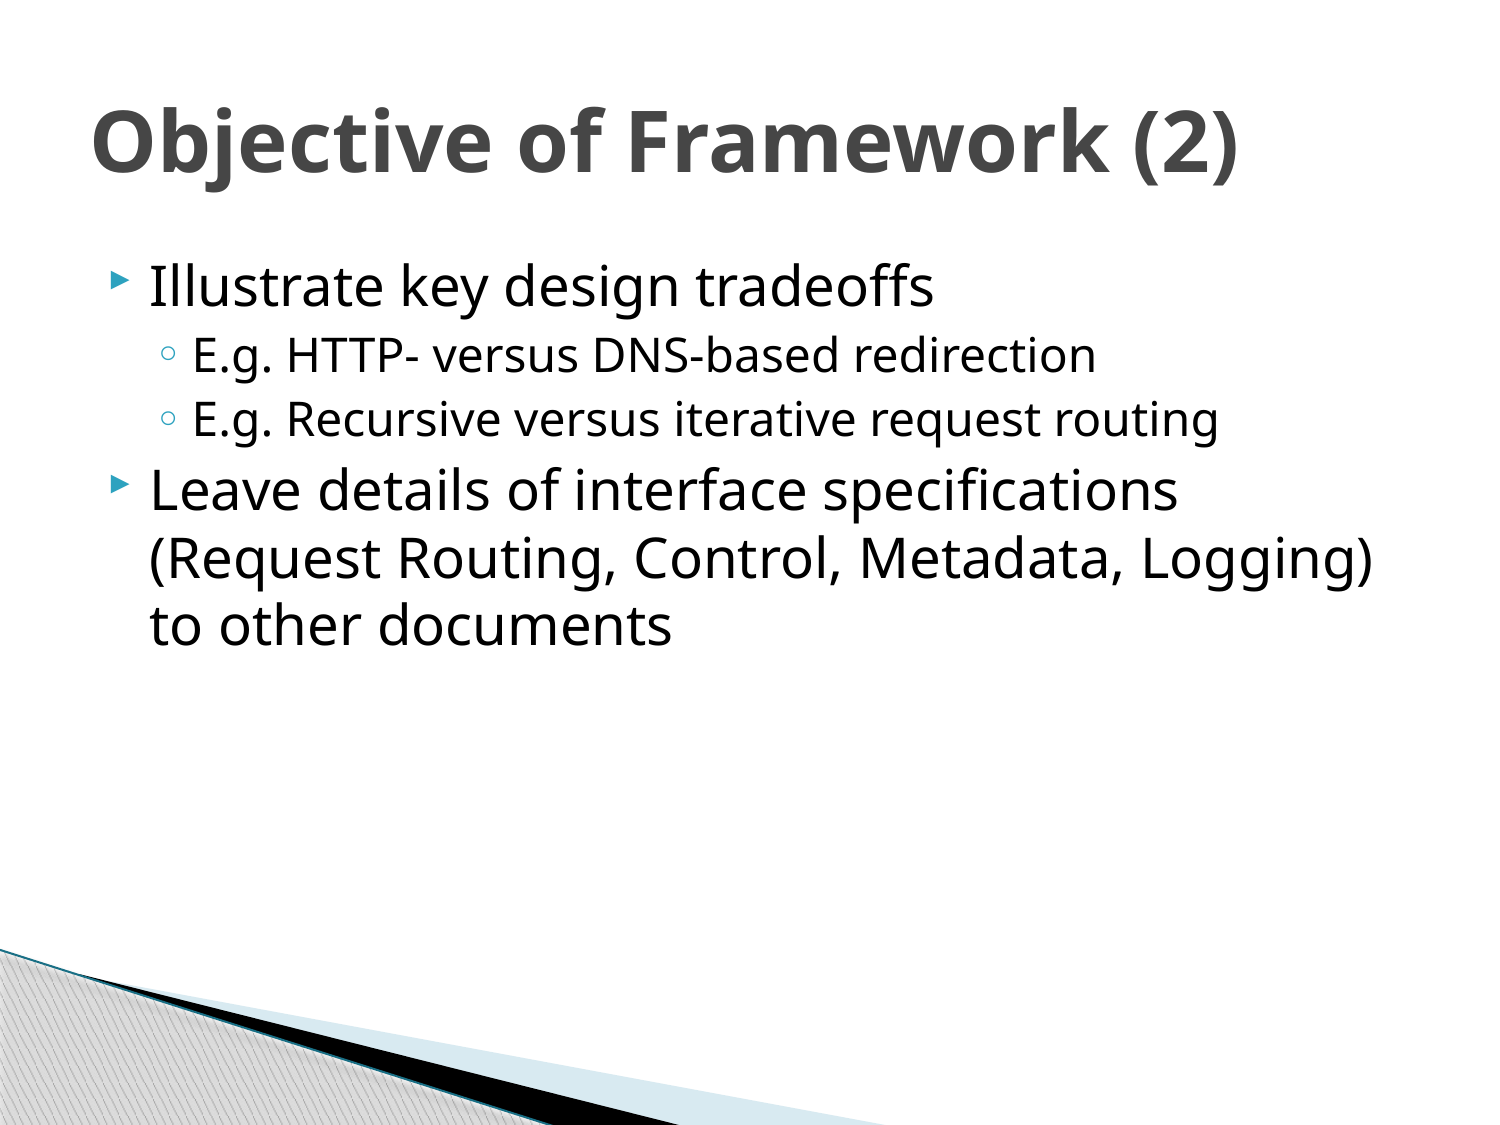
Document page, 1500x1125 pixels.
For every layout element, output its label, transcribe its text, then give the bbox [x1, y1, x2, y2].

list Illustrate key design tradeoffs E.g. HTTP- versus DNS-based redirection E.g. Recursive versus iterative request routing Leave details of interface specifications (Request Routing, Control, Metadata, Logging) to other documents [75, 243, 1425, 986]
title Objective of Framework (2) [75, 45, 1425, 233]
